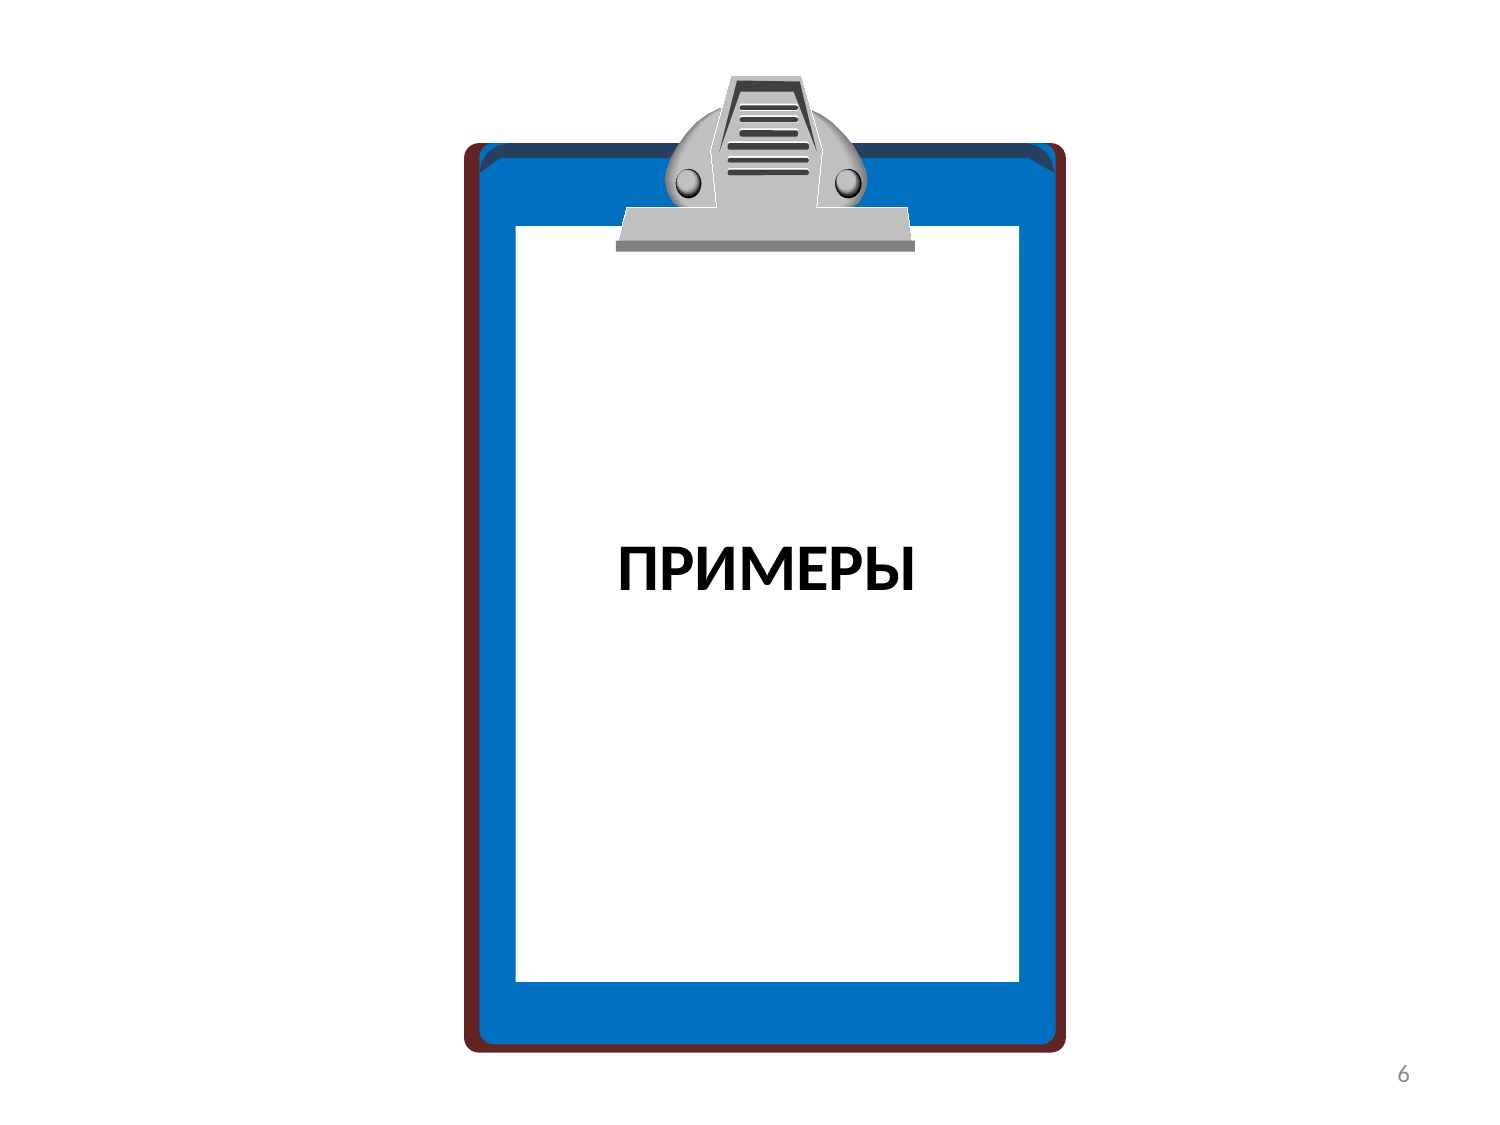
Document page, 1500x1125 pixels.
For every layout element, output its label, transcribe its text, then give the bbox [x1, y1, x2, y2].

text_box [463, 74, 1067, 1056]
slide_number 6 [1074, 1042, 1425, 1103]
